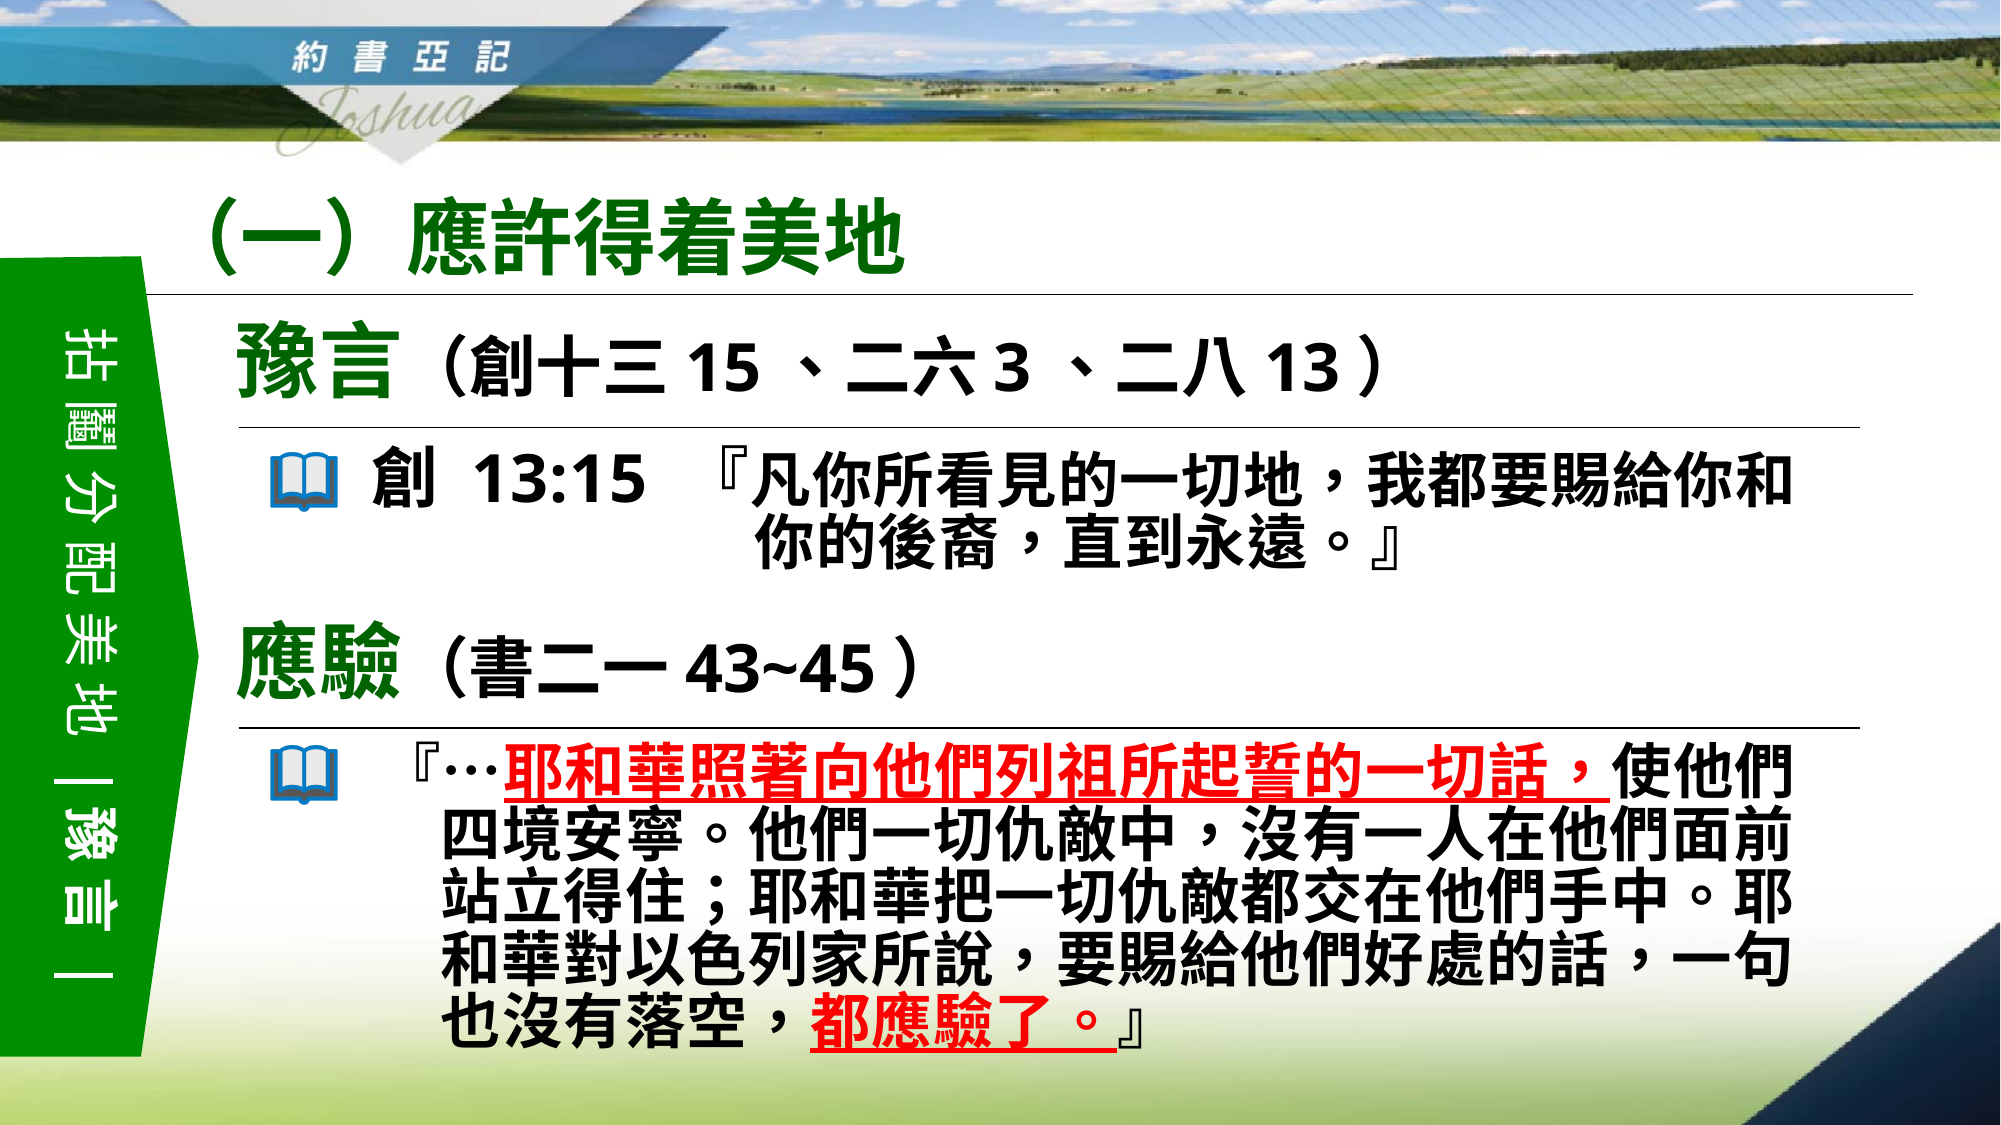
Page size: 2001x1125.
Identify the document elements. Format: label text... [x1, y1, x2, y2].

text_box [0, 255, 200, 1058]
text_box 創 13:15 『凡你所看見的一切地，我都要賜給你和你的後裔，直到永遠。』 [356, 445, 1861, 586]
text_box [54, 781, 113, 976]
text_box 拈鬮分配美地 豫言 [35, 312, 134, 972]
text_box 『…耶和華照著向他們列祖所起誓的一切話，使他們四境安寧。他們一切仇敵中，沒有一人在他們面前站立得住；耶和華把一切仇敵都交在他們手中。耶和華對以色列家所說，要賜給他們好處的話，一句也沒有落空，都應驗了。』 [365, 735, 1871, 1063]
picture [0, 0, 2001, 1125]
text_box 應驗（書二一43~45） [221, 601, 1753, 717]
text_box 豫言（創十三15、二六3、二八13） [221, 300, 1753, 416]
text_box （一）應許得着美地 [142, 178, 1674, 293]
